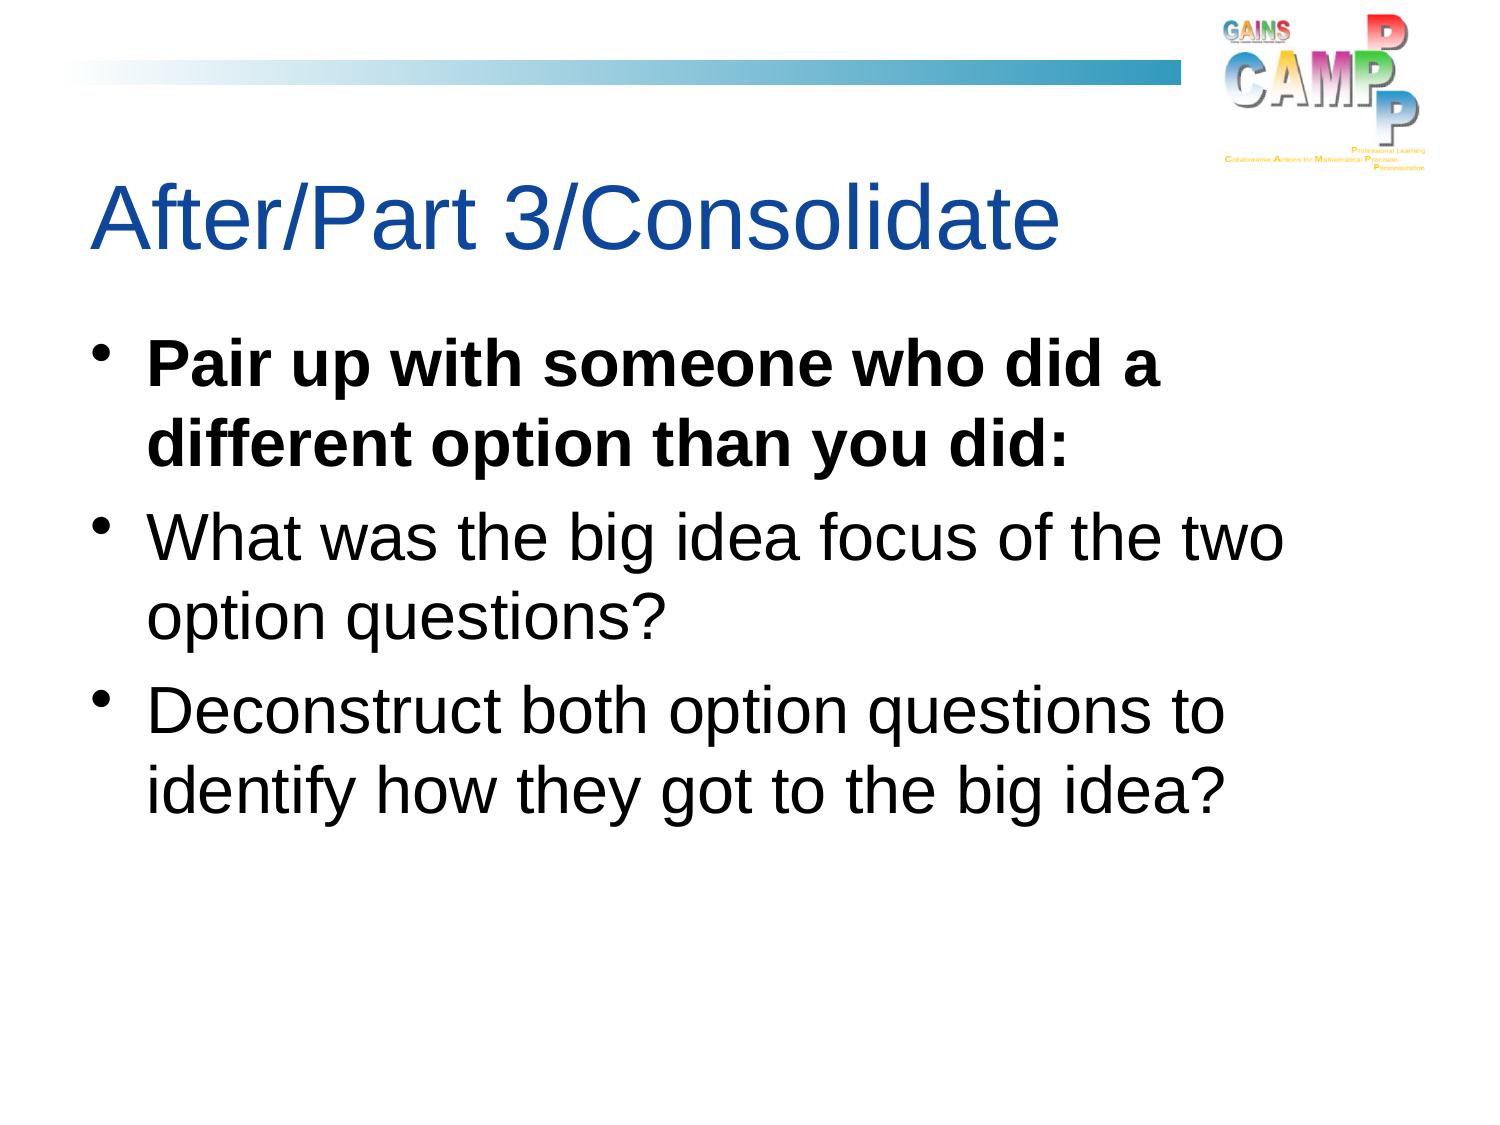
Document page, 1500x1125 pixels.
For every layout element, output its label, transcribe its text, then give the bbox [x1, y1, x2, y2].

picture [1204, 0, 1442, 190]
title After/Part 3/Consolidate [74, 124, 1426, 301]
list Pair up with someone who did a different option than you did: What was the big idea focus of the two option questions? Deconstruct both option questions to identify how they got to the big idea? [74, 312, 1426, 1088]
